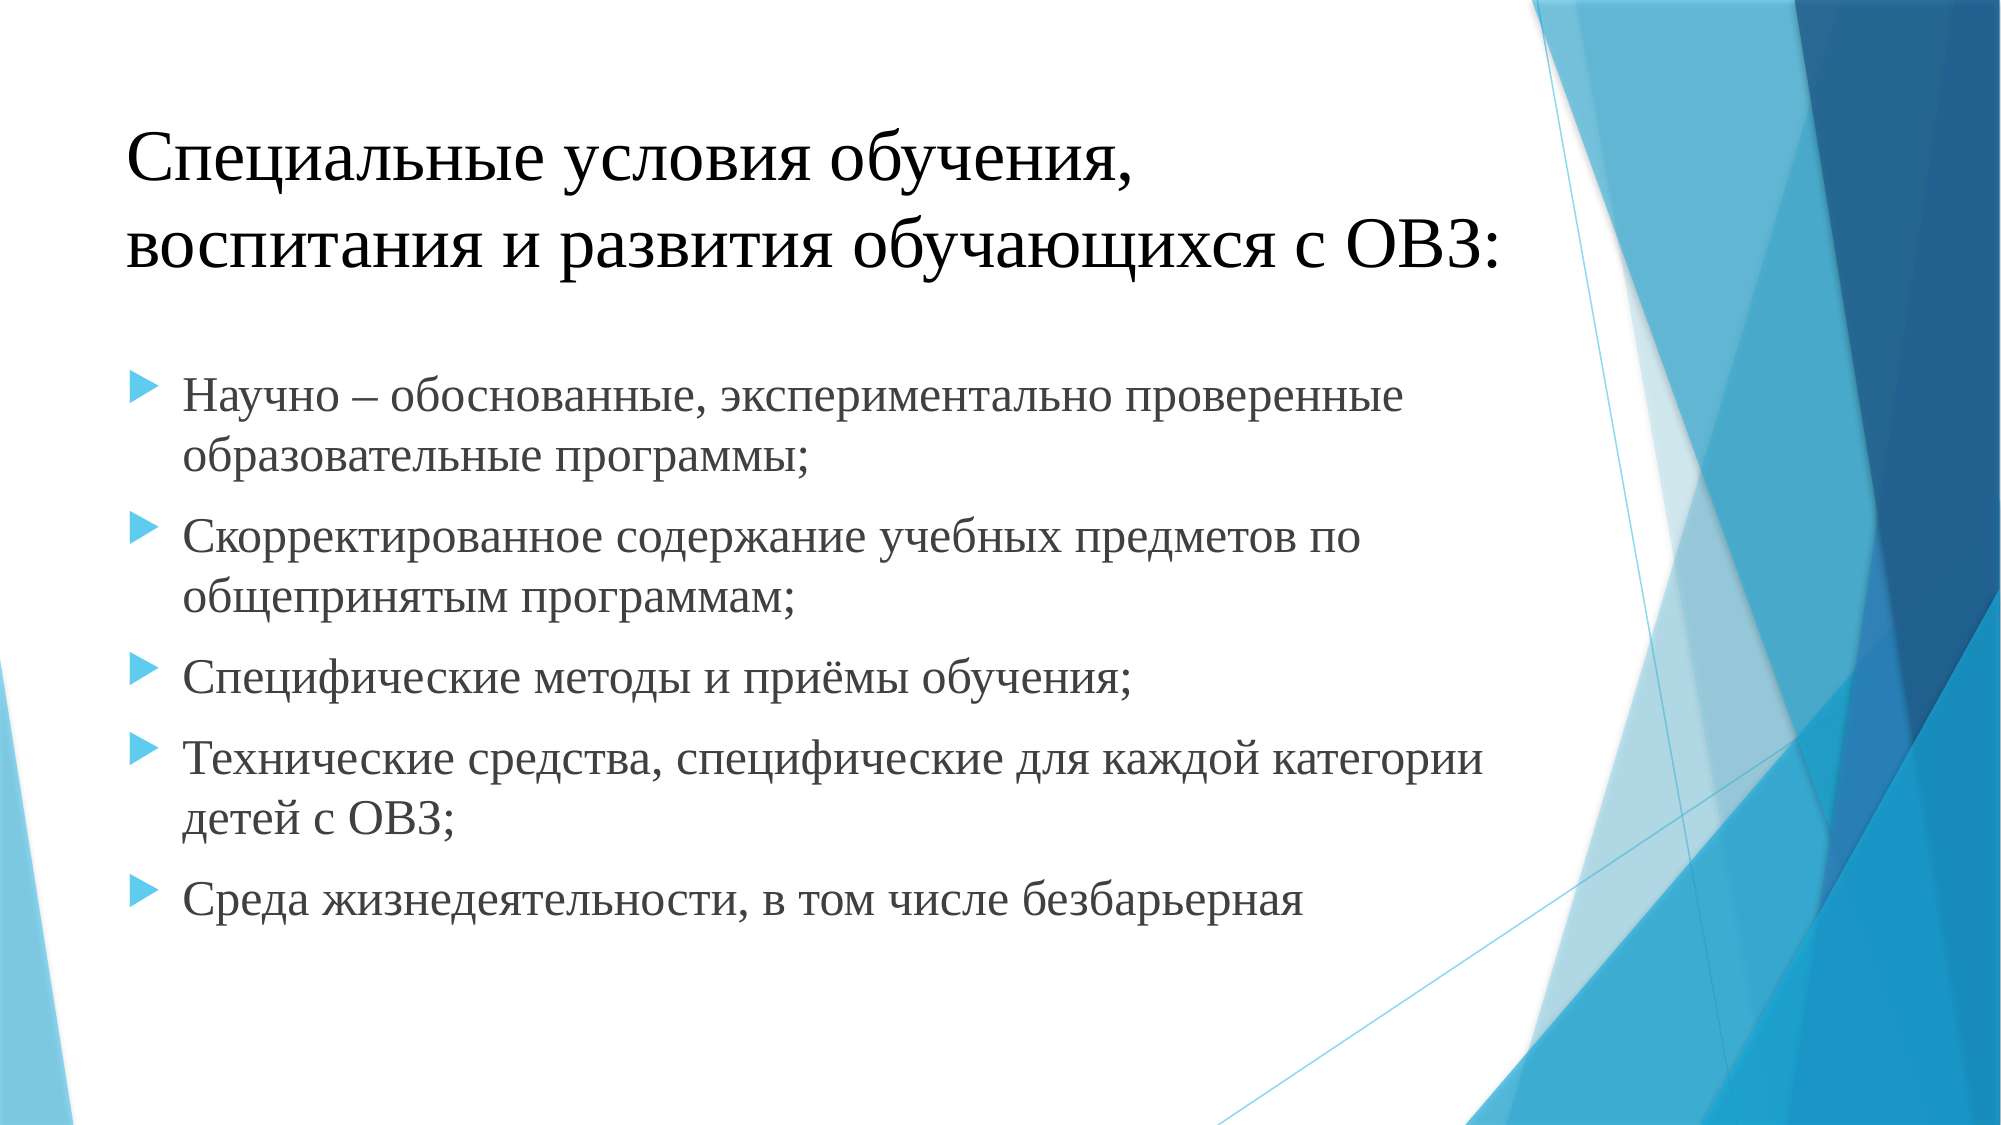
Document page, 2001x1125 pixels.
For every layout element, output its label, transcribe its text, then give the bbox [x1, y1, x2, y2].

list Научно – обоснованные, экспериментально проверенные образовательные программы; Скорректированное содержание учебных предметов по общепринятым программам; Специфические методы и приёмы обучения; Технические средства, специфические для каждой категории детей с ОВЗ; Среда жизнедеятельности, в том числе безбарьерная [111, 354, 1522, 992]
title Специальные условия обучения, воспитания и развития обучающихся с ОВЗ: [111, 99, 1522, 317]
